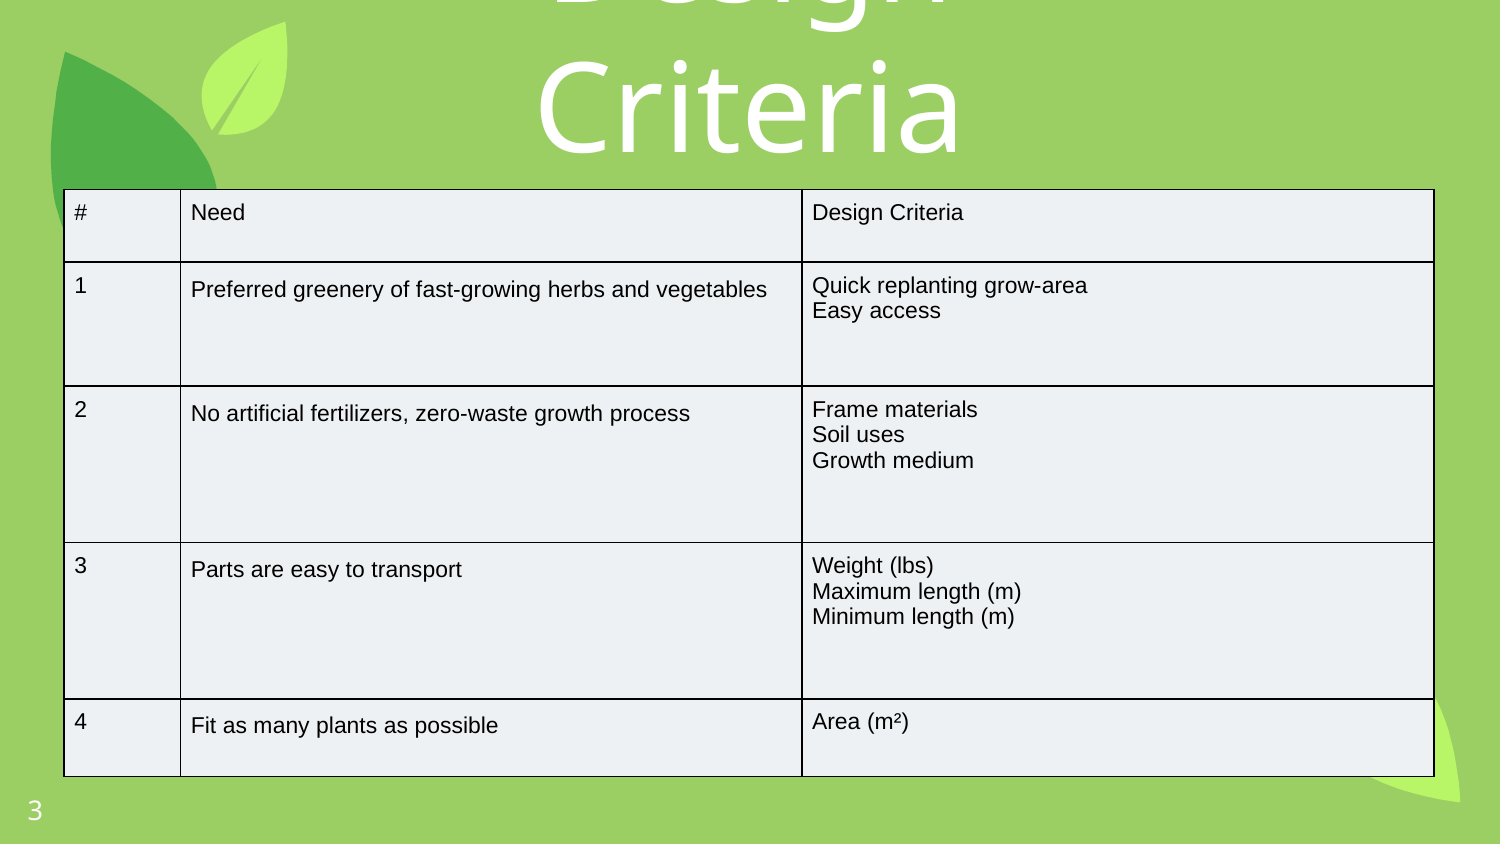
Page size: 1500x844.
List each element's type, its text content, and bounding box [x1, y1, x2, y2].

table_cell 2 [65, 387, 180, 542]
table_cell Area (m²) [803, 700, 1433, 776]
table_cell Frame materials Soil uses Growth medium [803, 387, 1433, 542]
table_cell No artificial fertilizers, zero-waste growth process [181, 387, 801, 542]
table_cell 4 [65, 700, 180, 776]
table_header Need [181, 190, 801, 261]
table_cell Quick replanting grow-area Easy access [803, 263, 1433, 385]
table_cell Parts are easy to transport [181, 543, 801, 698]
table_header # [65, 190, 180, 261]
title Design Criteria [330, 10, 1170, 189]
table_cell 1 [65, 263, 180, 385]
slide_number ‹#› [12, 779, 103, 844]
table_header Design Criteria [803, 190, 1433, 261]
table_cell Fit as many plants as possible [181, 700, 801, 776]
table_cell 3 [65, 543, 180, 698]
table_cell Weight (lbs) Maximum length (m) Minimum length (m) [803, 543, 1433, 698]
table_cell Preferred greenery of fast-growing herbs and vegetables [181, 263, 801, 385]
